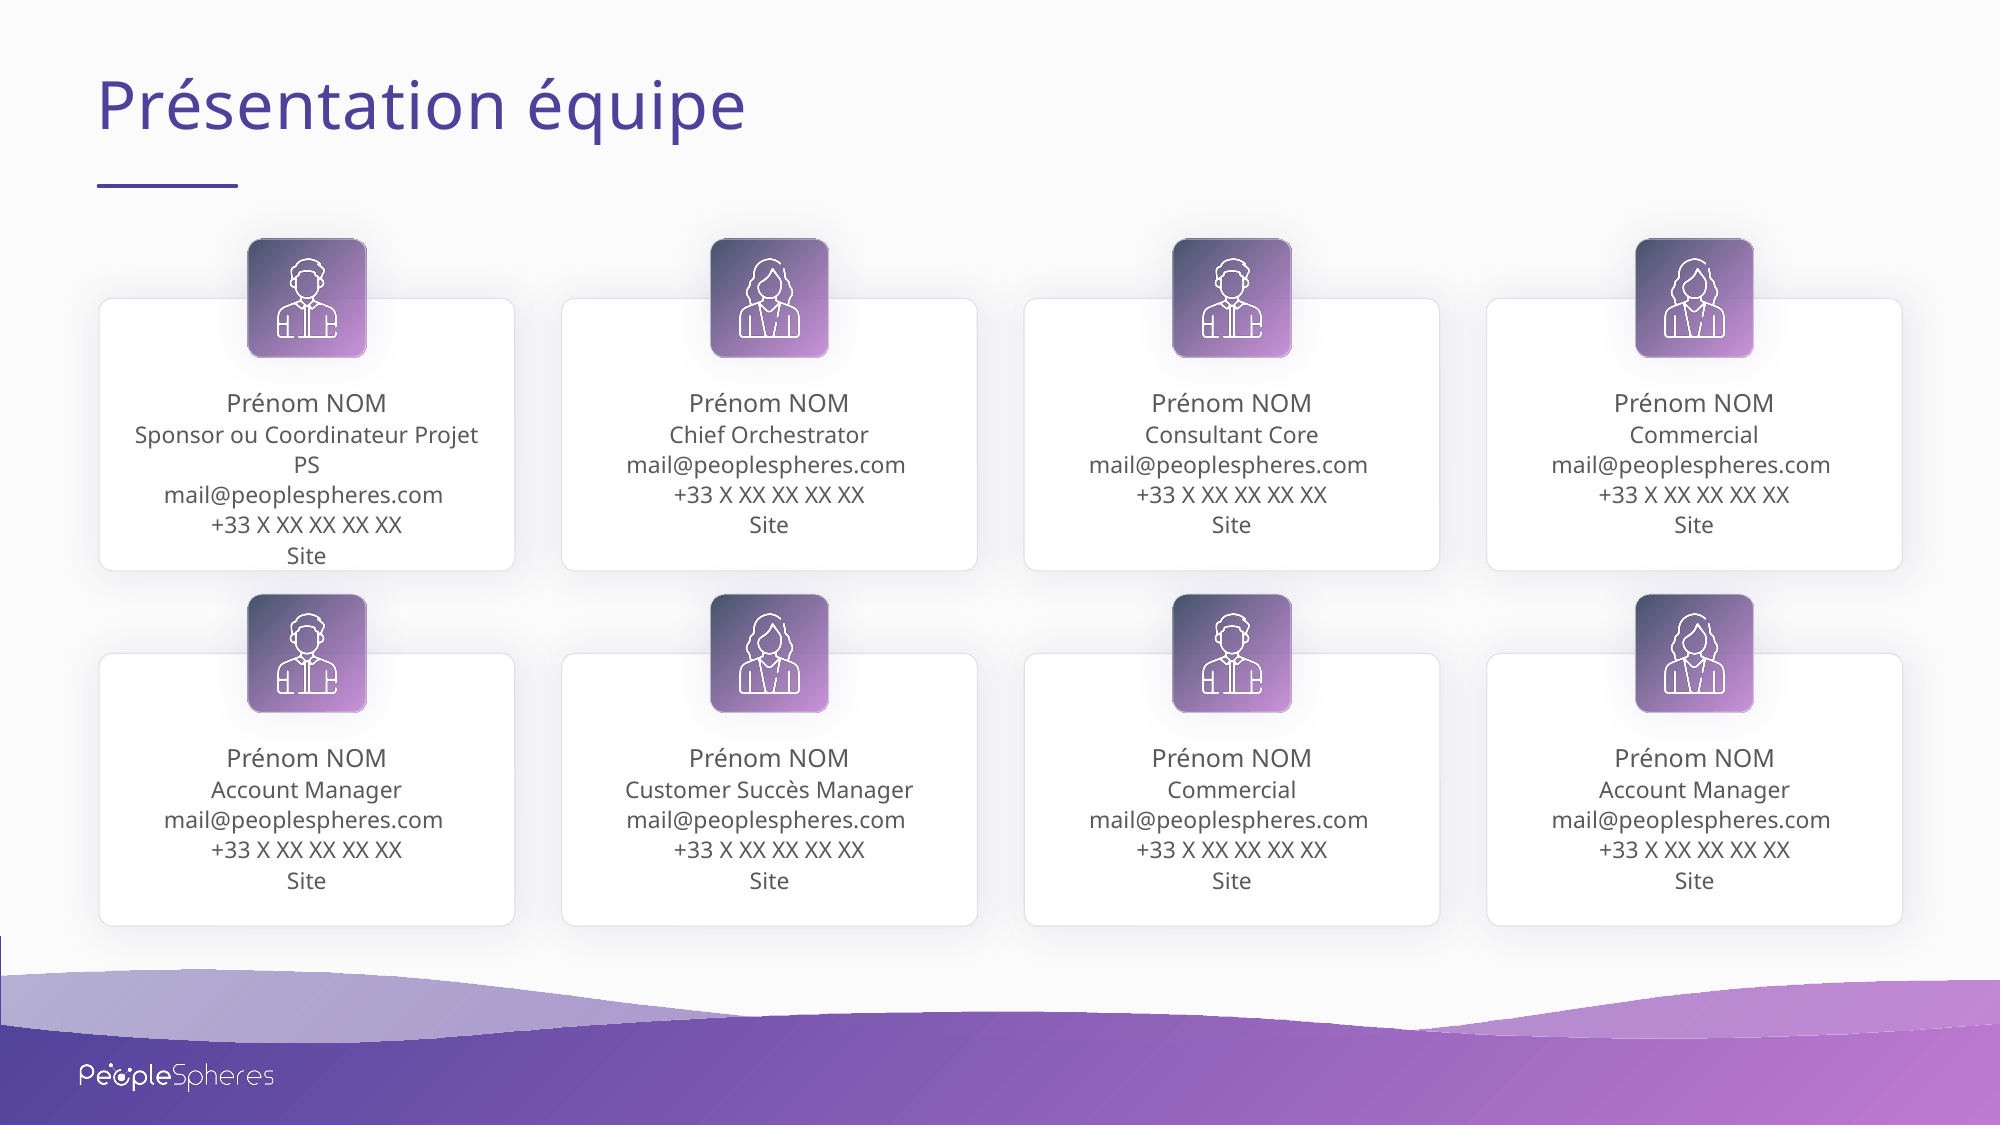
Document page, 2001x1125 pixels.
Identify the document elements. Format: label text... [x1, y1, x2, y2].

text_box Prénom NOM Account Manager mail@peoplespheres.com +33 X XX XX XX XX Site [99, 653, 515, 926]
text_box Prénom NOM Customer Succès Manager mail@peoplespheres.com +33 X XX XX XX XX Site [561, 653, 978, 926]
picture [277, 613, 337, 694]
picture [1664, 258, 1725, 338]
text_box Prénom NOM Account Manager mail@peoplespheres.com +33 X XX XX XX XX Site [1486, 653, 1903, 926]
picture [1202, 613, 1262, 694]
text_box [247, 239, 366, 358]
text_box [1635, 594, 1754, 713]
text_box [710, 239, 829, 358]
picture [739, 613, 800, 694]
picture [277, 258, 337, 338]
picture [1664, 613, 1725, 694]
text_box [1172, 594, 1291, 713]
text_box [1635, 239, 1754, 358]
title Présentation équipe [96, 71, 1595, 157]
text_box Prénom NOM Commercial mail@peoplespheres.com +33 X XX XX XX XX Site [1024, 653, 1441, 926]
text_box Prénom NOM Sponsor ou Coordinateur Projet PS mail@peoplespheres.com +33 X XX XX XX XX Site [99, 298, 515, 571]
text_box Prénom NOM Consultant Core mail@peoplespheres.com +33 X XX XX XX XX Site [1024, 298, 1440, 571]
text_box [247, 594, 366, 713]
text_box Prénom NOM Chief Orchestrator mail@peoplespheres.com +33 X XX XX XX XX Site [561, 298, 978, 571]
text_box [710, 594, 829, 713]
picture [79, 1063, 274, 1093]
text_box Prénom NOM Commercial mail@peoplespheres.com +33 X XX XX XX XX Site [1486, 298, 1903, 571]
picture [739, 258, 800, 338]
picture [1202, 258, 1262, 338]
text_box [1172, 239, 1291, 358]
